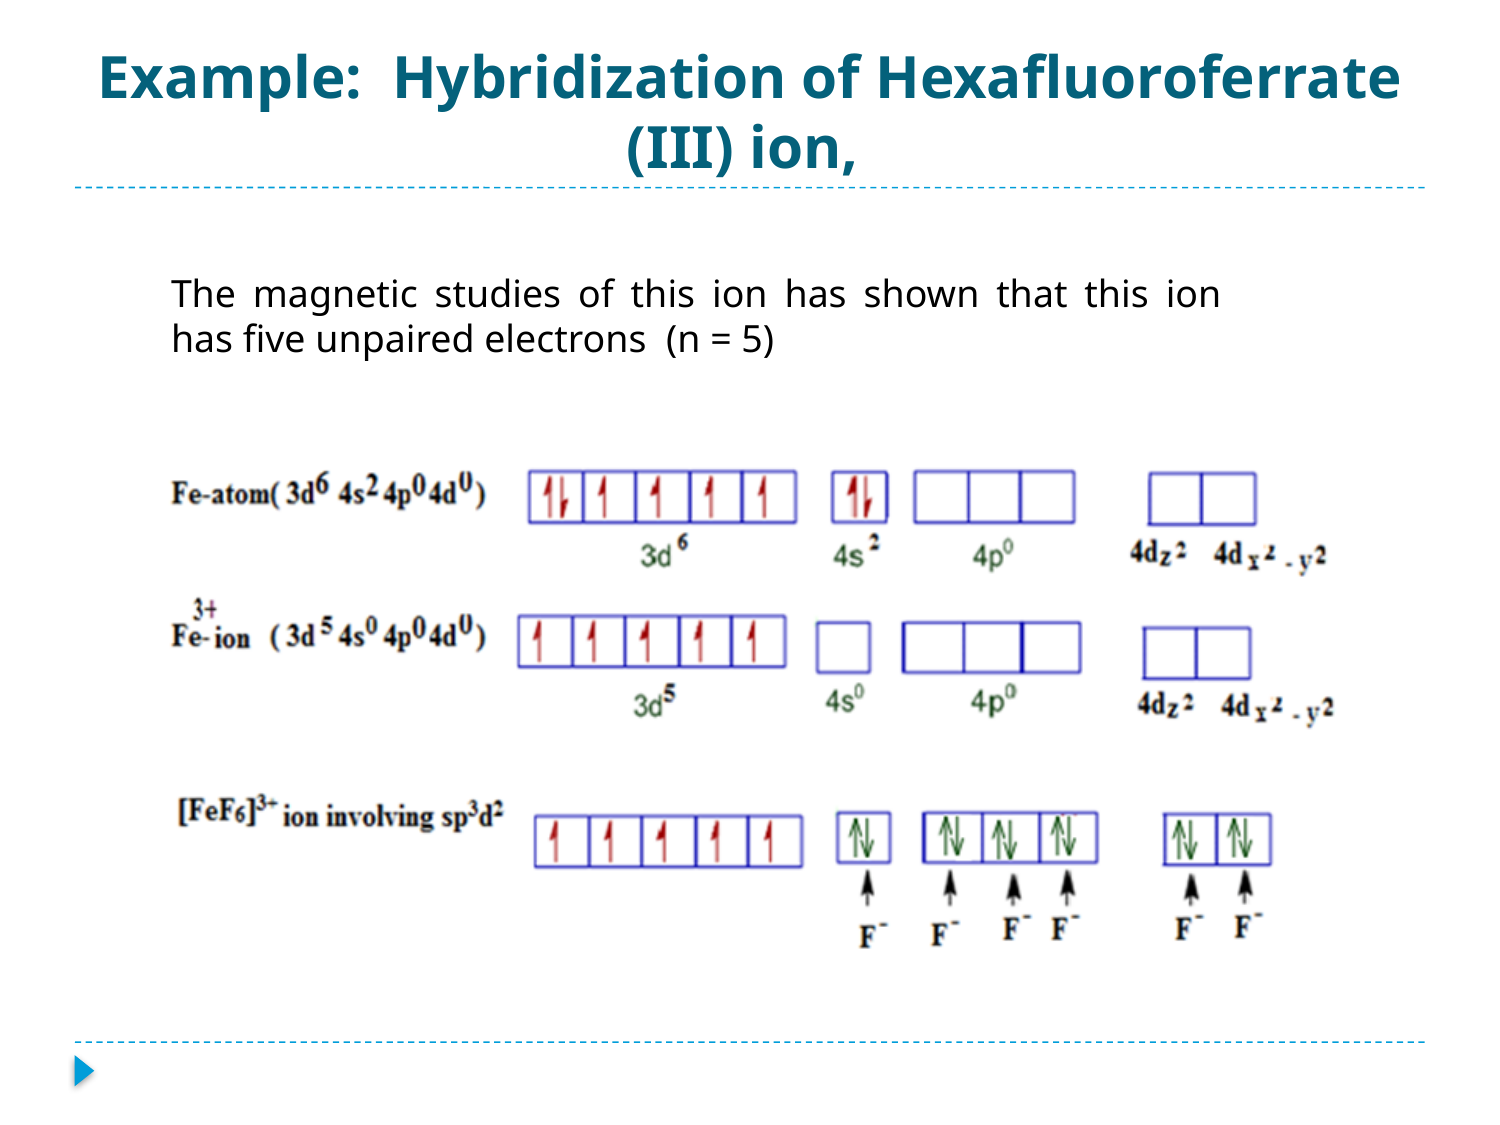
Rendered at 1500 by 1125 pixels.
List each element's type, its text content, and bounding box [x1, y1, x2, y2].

text_box The magnetic studies of this ion has shown that this ion has five unpaired electrons (n = 5) [156, 262, 1238, 368]
picture [148, 427, 1351, 740]
picture [168, 777, 1369, 963]
